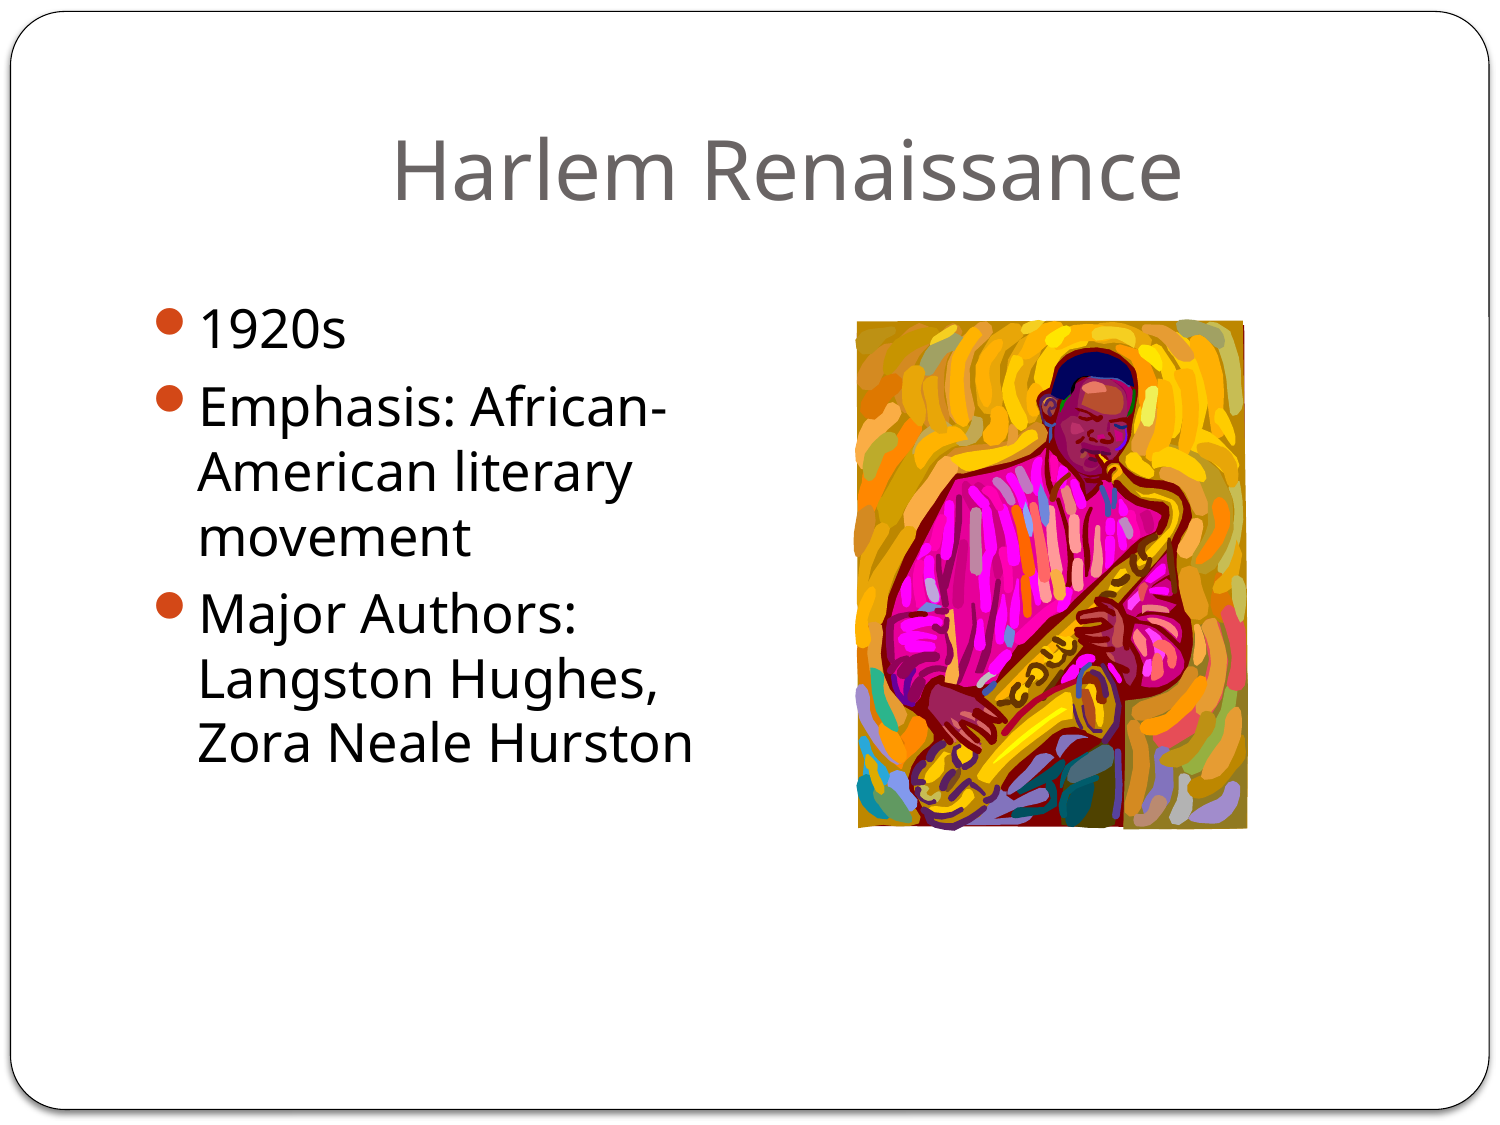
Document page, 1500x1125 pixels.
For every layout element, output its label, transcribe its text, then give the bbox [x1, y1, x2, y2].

title Harlem Renaissance [150, 45, 1425, 233]
list 1920s Emphasis: African-American literary movement Major Authors: Langston Hughes, Zora Neale Hurston [137, 287, 753, 1038]
picture [849, 312, 1255, 838]
